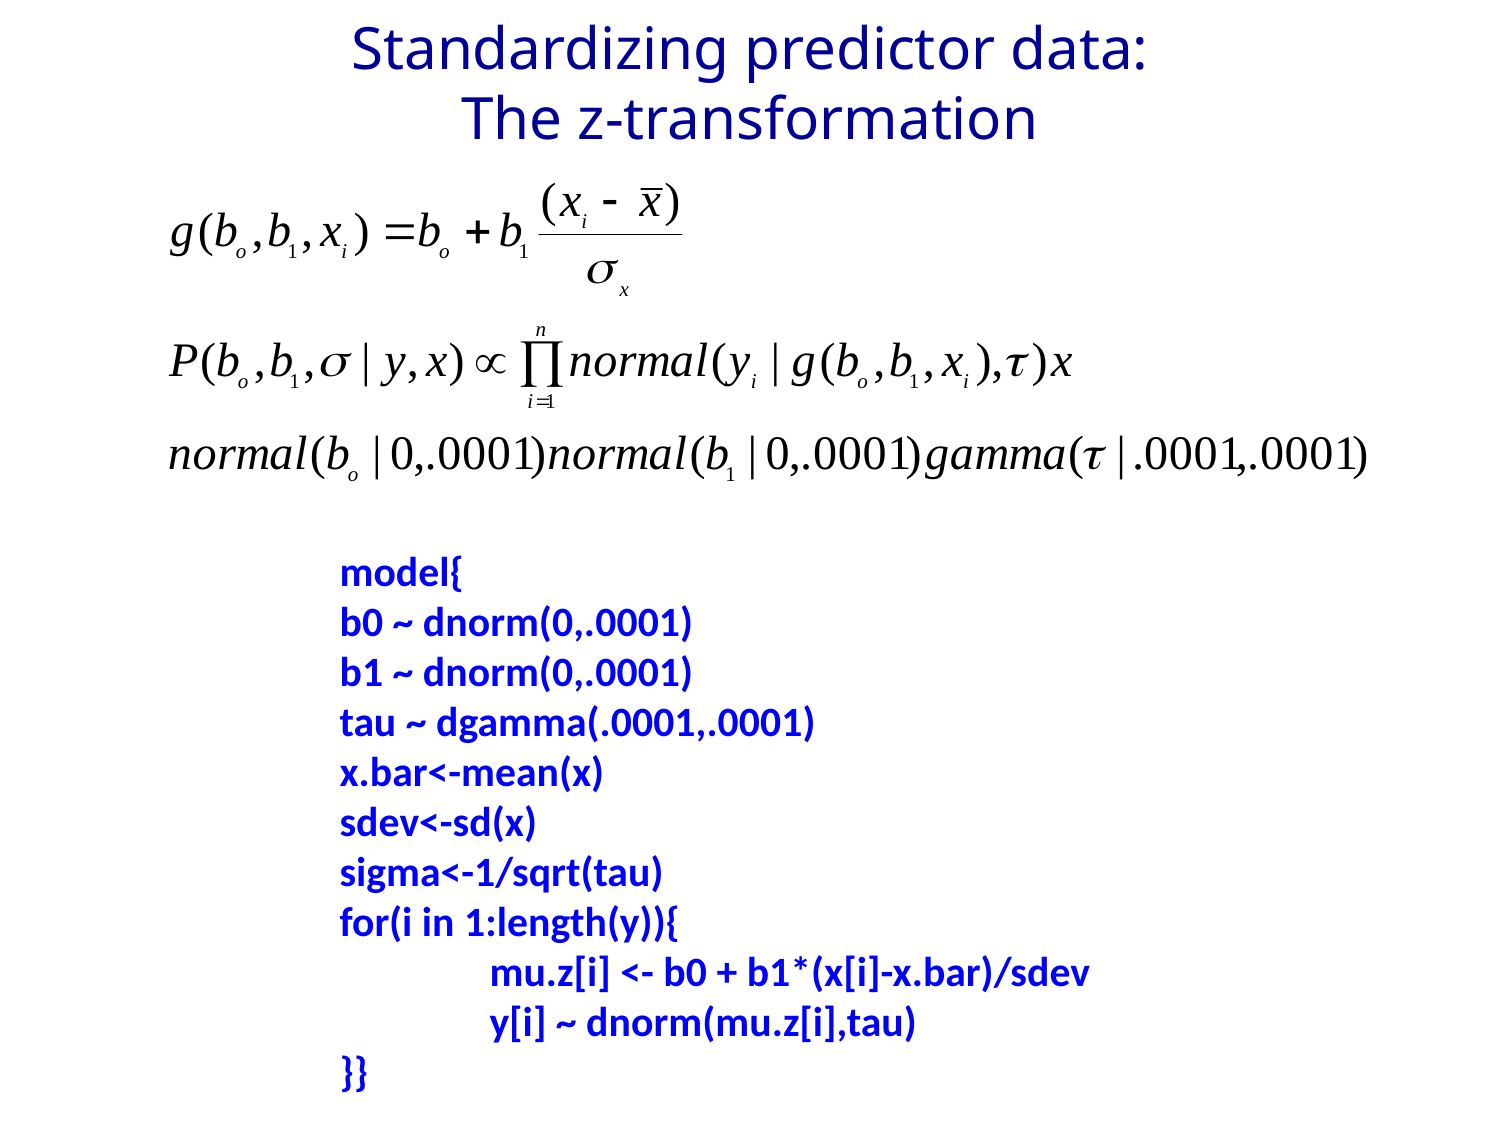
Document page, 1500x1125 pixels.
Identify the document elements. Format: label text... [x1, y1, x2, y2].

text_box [162, 171, 1376, 563]
title Standardizing predictor data: The z-transformation [75, 0, 1425, 175]
text_box model{ b0 ~ dnorm(0,.0001) b1 ~ dnorm(0,.0001) tau ~ dgamma(.0001,.0001) x.bar<-mean(x) sdev<-sd(x) sigma<-1/sqrt(tau) for(i in 1:length(y)){ mu.z[i] <- b0 + b1*(x[i]-x.bar)/sdev y[i] ~ dnorm(mu.z[i],tau) }} [324, 571, 1138, 1103]
